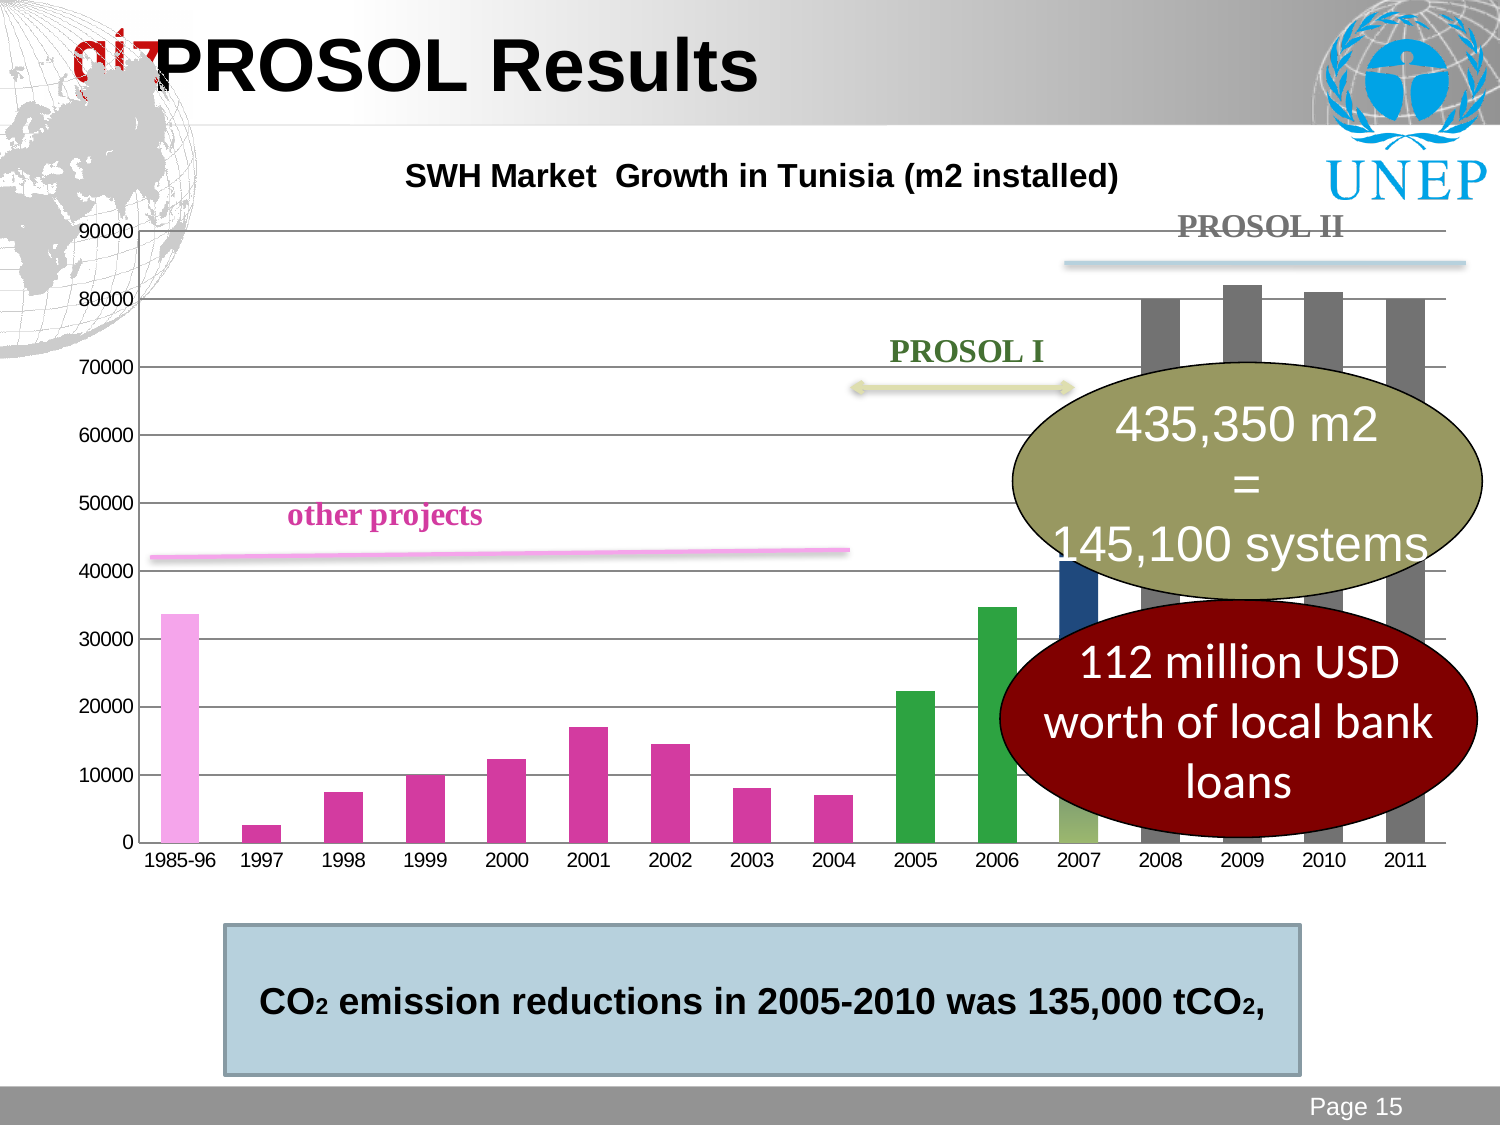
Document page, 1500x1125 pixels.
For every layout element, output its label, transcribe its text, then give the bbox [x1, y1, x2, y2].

picture [1311, 0, 1500, 201]
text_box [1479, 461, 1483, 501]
chart [49, 124, 1476, 888]
picture [1476, 165, 1480, 178]
title PROSOL Results [663, 0, 1377, 114]
text_box CO2 emission reductions in 2005-2010 was 135,000 tCO2, [223, 923, 1302, 1077]
picture [0, 0, 663, 434]
